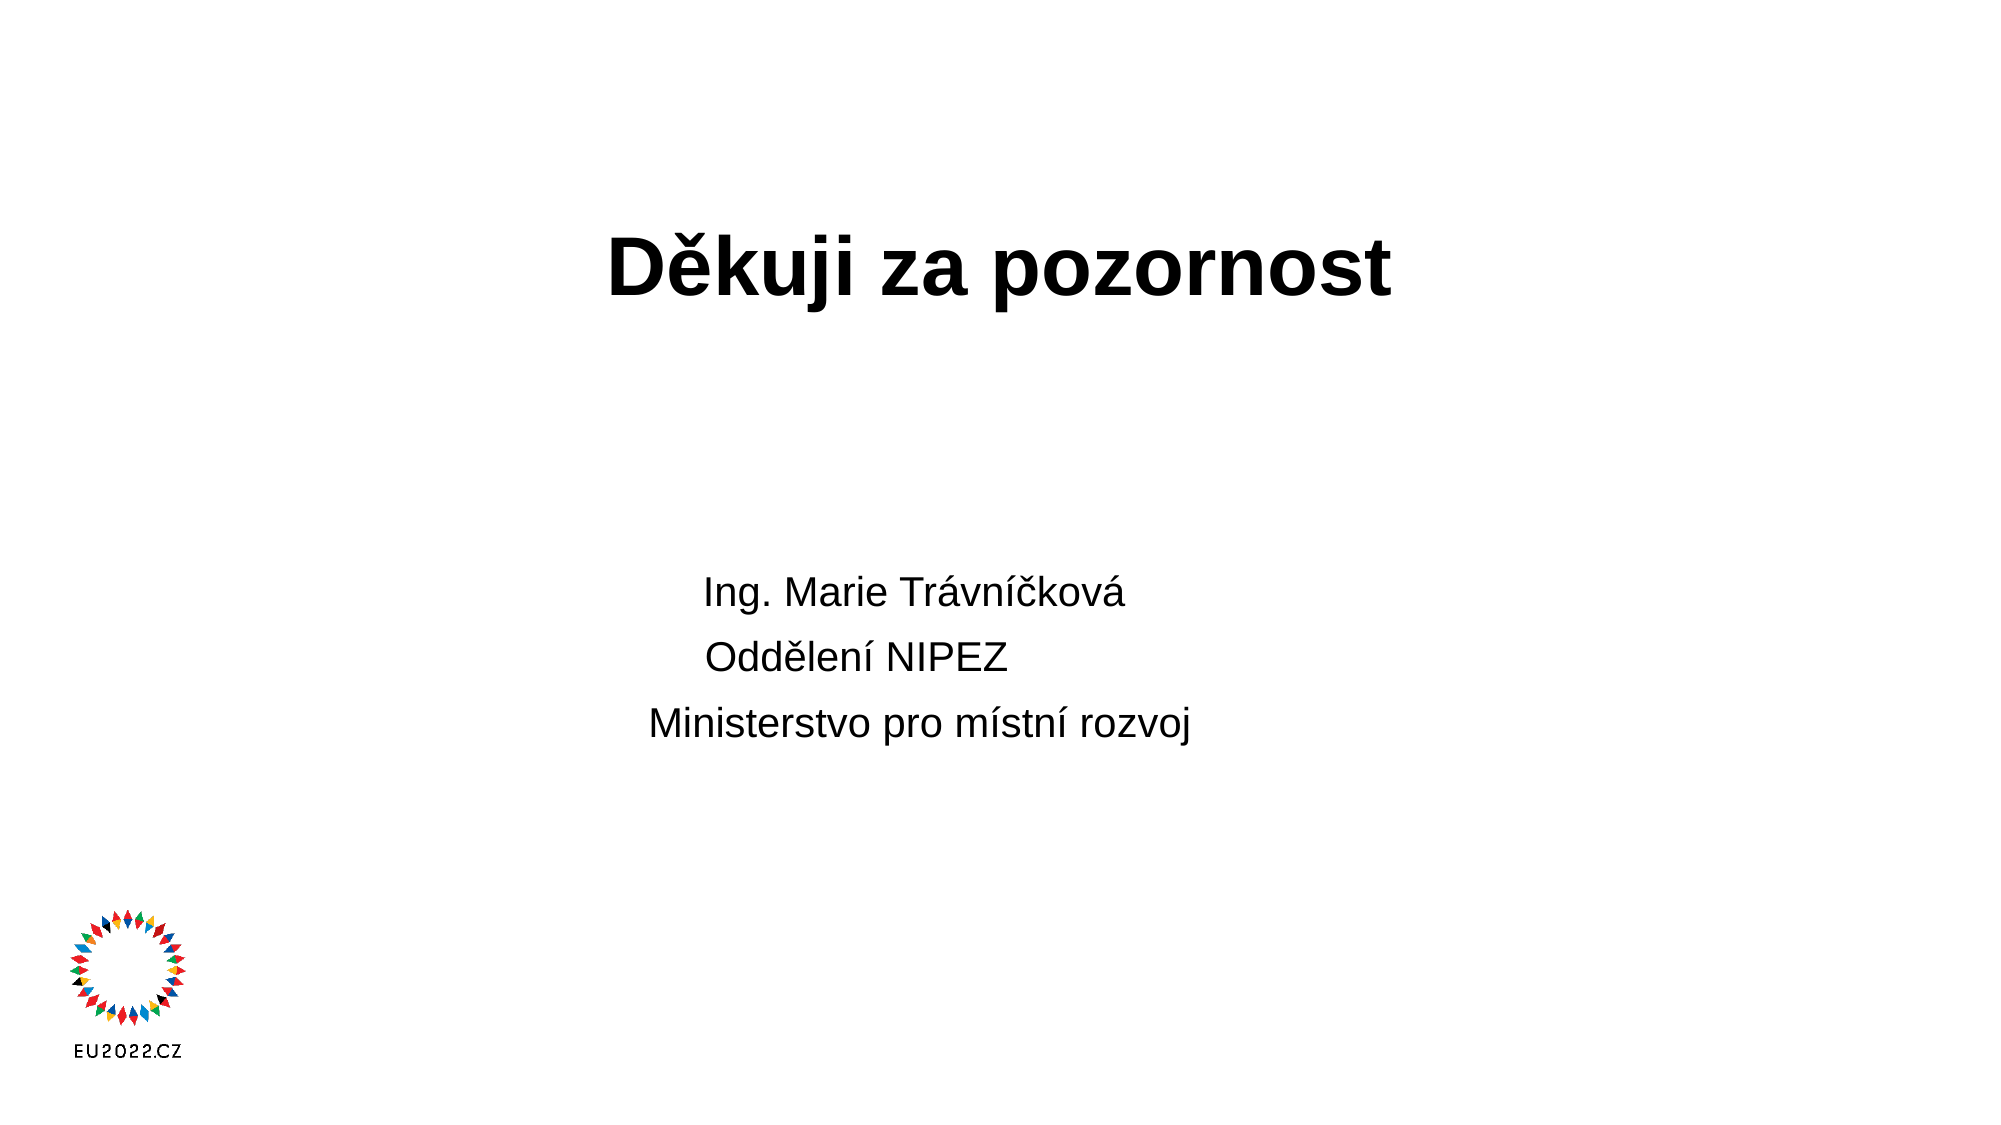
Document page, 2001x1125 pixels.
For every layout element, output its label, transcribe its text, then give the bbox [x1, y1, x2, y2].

list Ing. Marie Trávníčková Oddělení NIPEZ Ministerstvo pro místní rozvoj [184, 561, 1656, 1005]
title Děkuji za pozornost [137, 149, 1863, 388]
picture [69, 909, 186, 1058]
